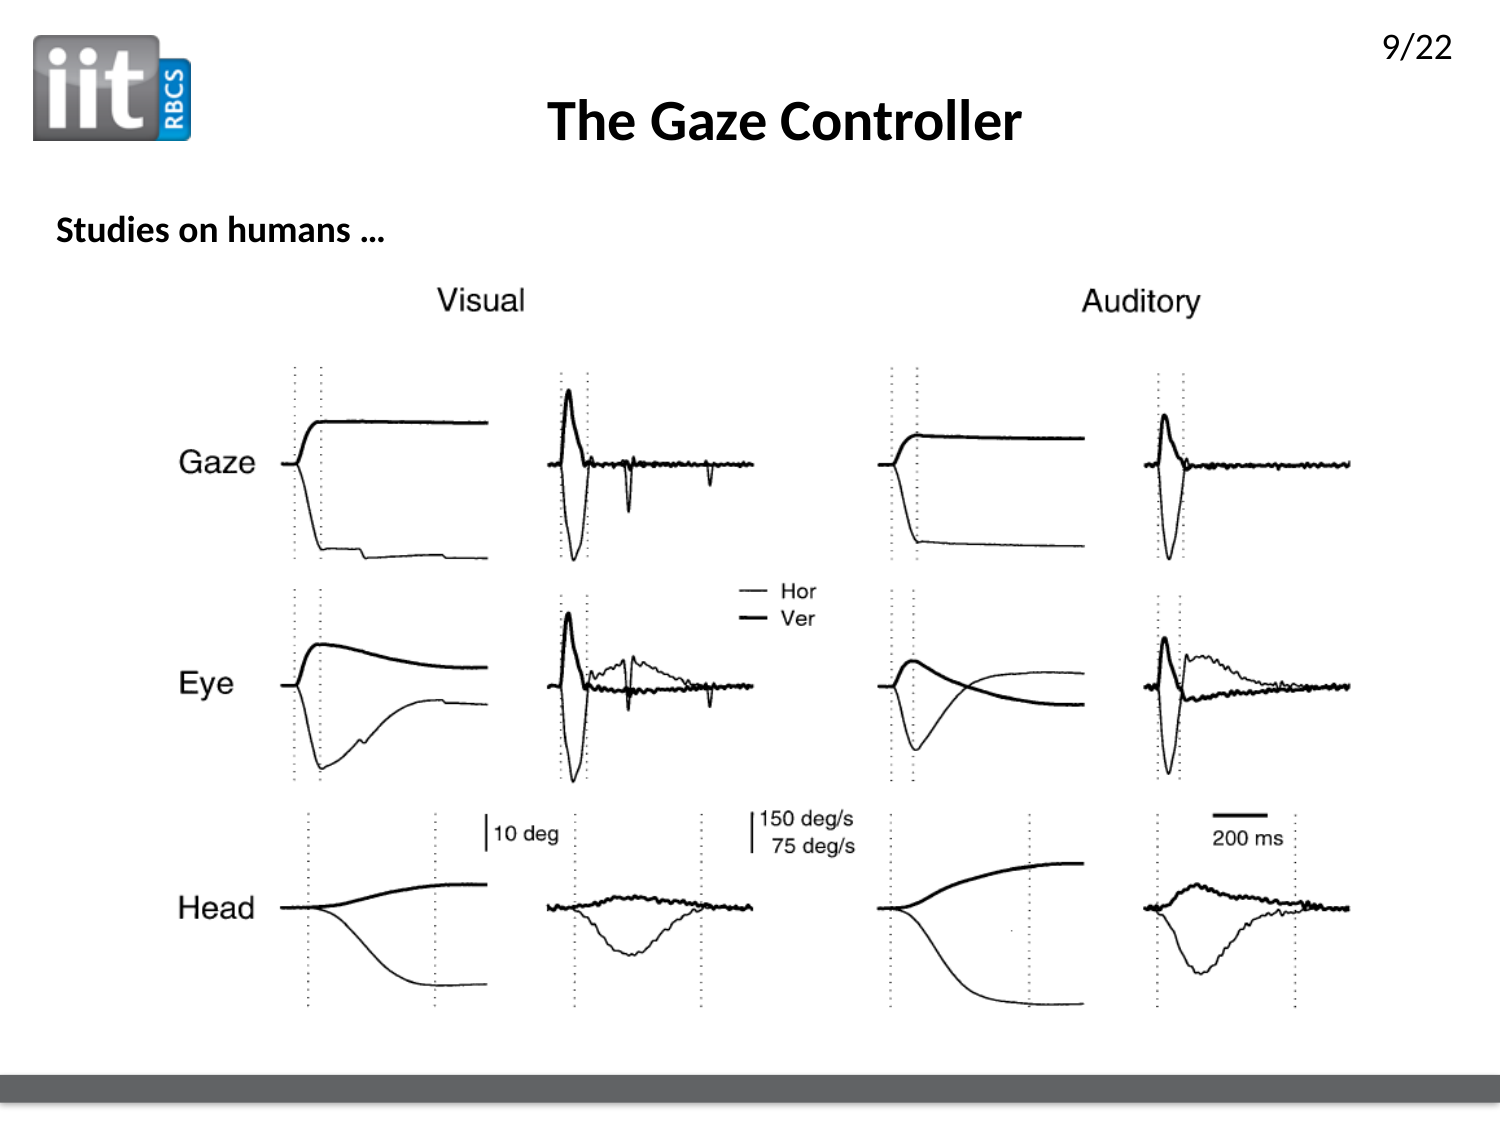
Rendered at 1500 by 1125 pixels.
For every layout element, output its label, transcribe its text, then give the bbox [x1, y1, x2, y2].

slide_number 9/22 [1366, 14, 1500, 69]
text_box Studies on humans … [41, 197, 532, 258]
picture [170, 275, 1365, 1030]
text_box The Gaze Controller [253, 75, 1317, 160]
picture [33, 35, 191, 141]
